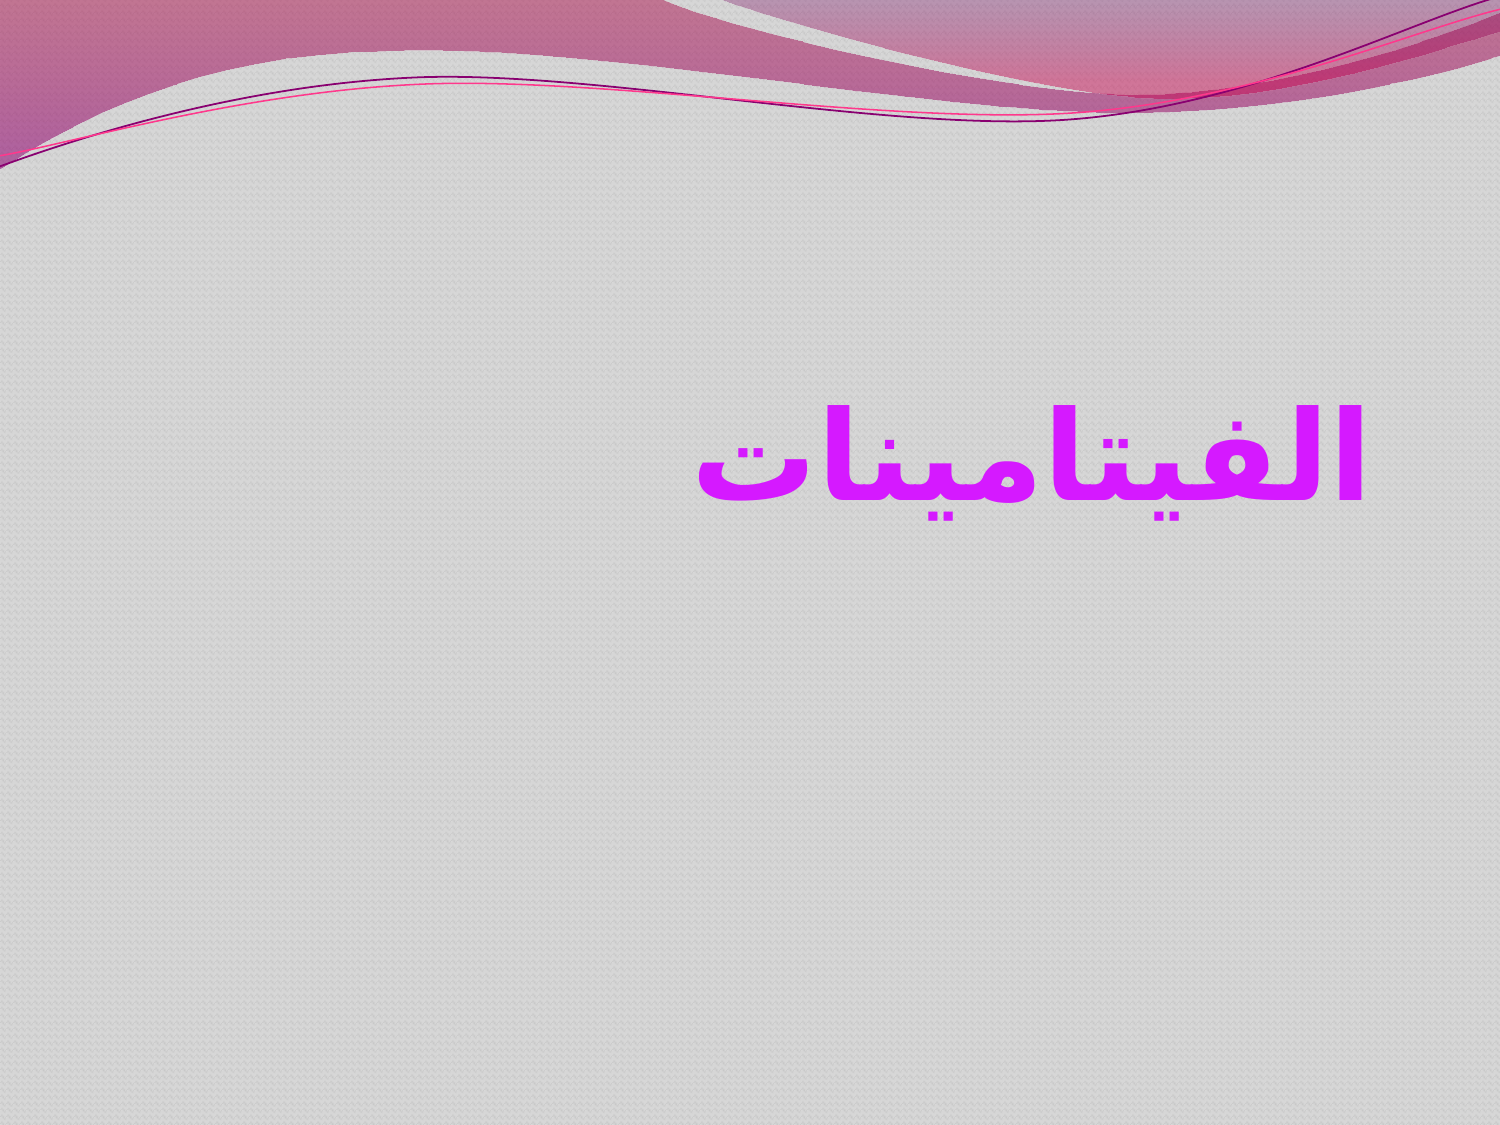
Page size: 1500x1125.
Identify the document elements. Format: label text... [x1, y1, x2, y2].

title الفيتامينات [87, 224, 1376, 525]
